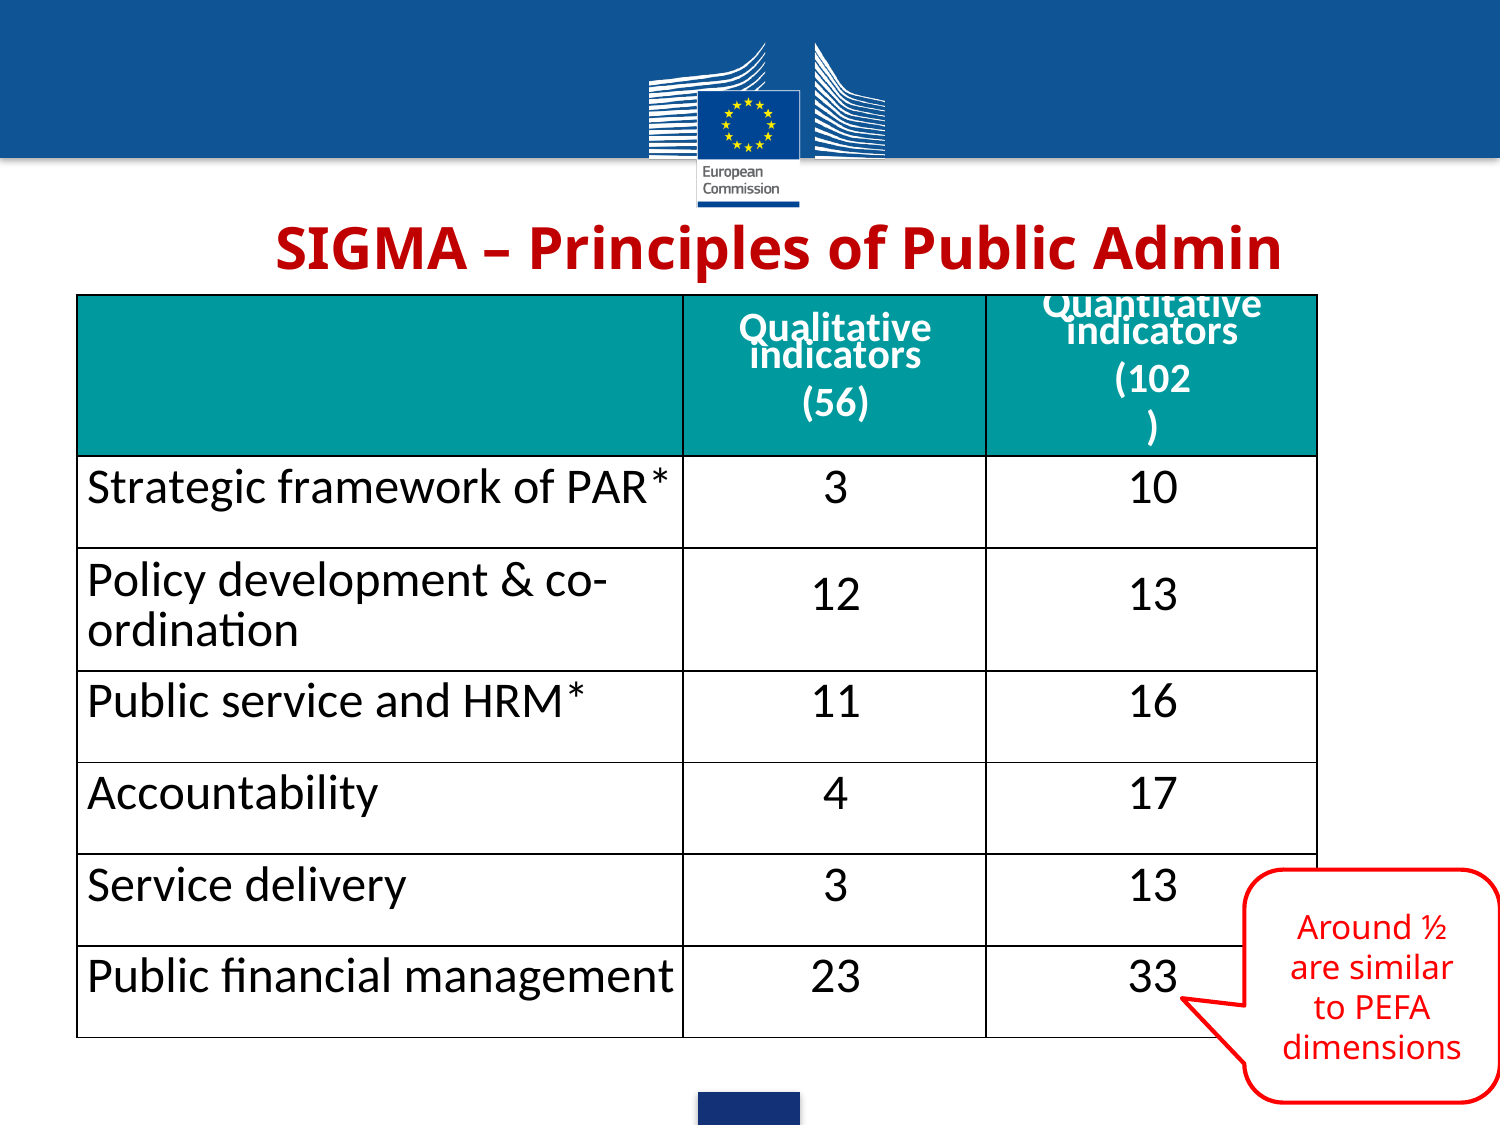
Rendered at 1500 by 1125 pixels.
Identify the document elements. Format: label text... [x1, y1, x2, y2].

table_cell 3 [684, 855, 985, 945]
table_cell Accountability [78, 763, 682, 853]
text_box Around ½ are similar to PEFA dimensions [1179, 867, 1500, 1105]
table_cell 10 [987, 457, 1316, 547]
table_header Quantitative indicators (102) [987, 296, 1316, 455]
table_cell 11 [684, 672, 985, 762]
table_cell Public financial management [78, 947, 682, 1037]
table_cell Public service and HRM* [78, 672, 682, 762]
table_cell 13 [987, 549, 1316, 670]
table_cell 3 [684, 457, 985, 547]
table_cell 4 [684, 763, 985, 853]
picture [649, 42, 885, 196]
table_cell Service delivery [78, 855, 682, 945]
table_cell Policy development & co-ordination [78, 549, 682, 670]
table_cell 17 [987, 763, 1316, 853]
table_cell 12 [684, 549, 985, 670]
table_cell 16 [987, 672, 1316, 762]
table_cell Strategic framework of PAR* [78, 457, 682, 547]
table_cell 33 [987, 947, 1242, 1037]
table_cell 13 [987, 855, 1316, 945]
table_cell 23 [684, 947, 985, 1037]
title SIGMA – Principles of Public Admin [0, 196, 1500, 296]
slide_number 22 [1074, 1038, 1268, 1103]
table_header Qualitative indicators (56) [684, 296, 985, 455]
table_header [78, 296, 682, 455]
